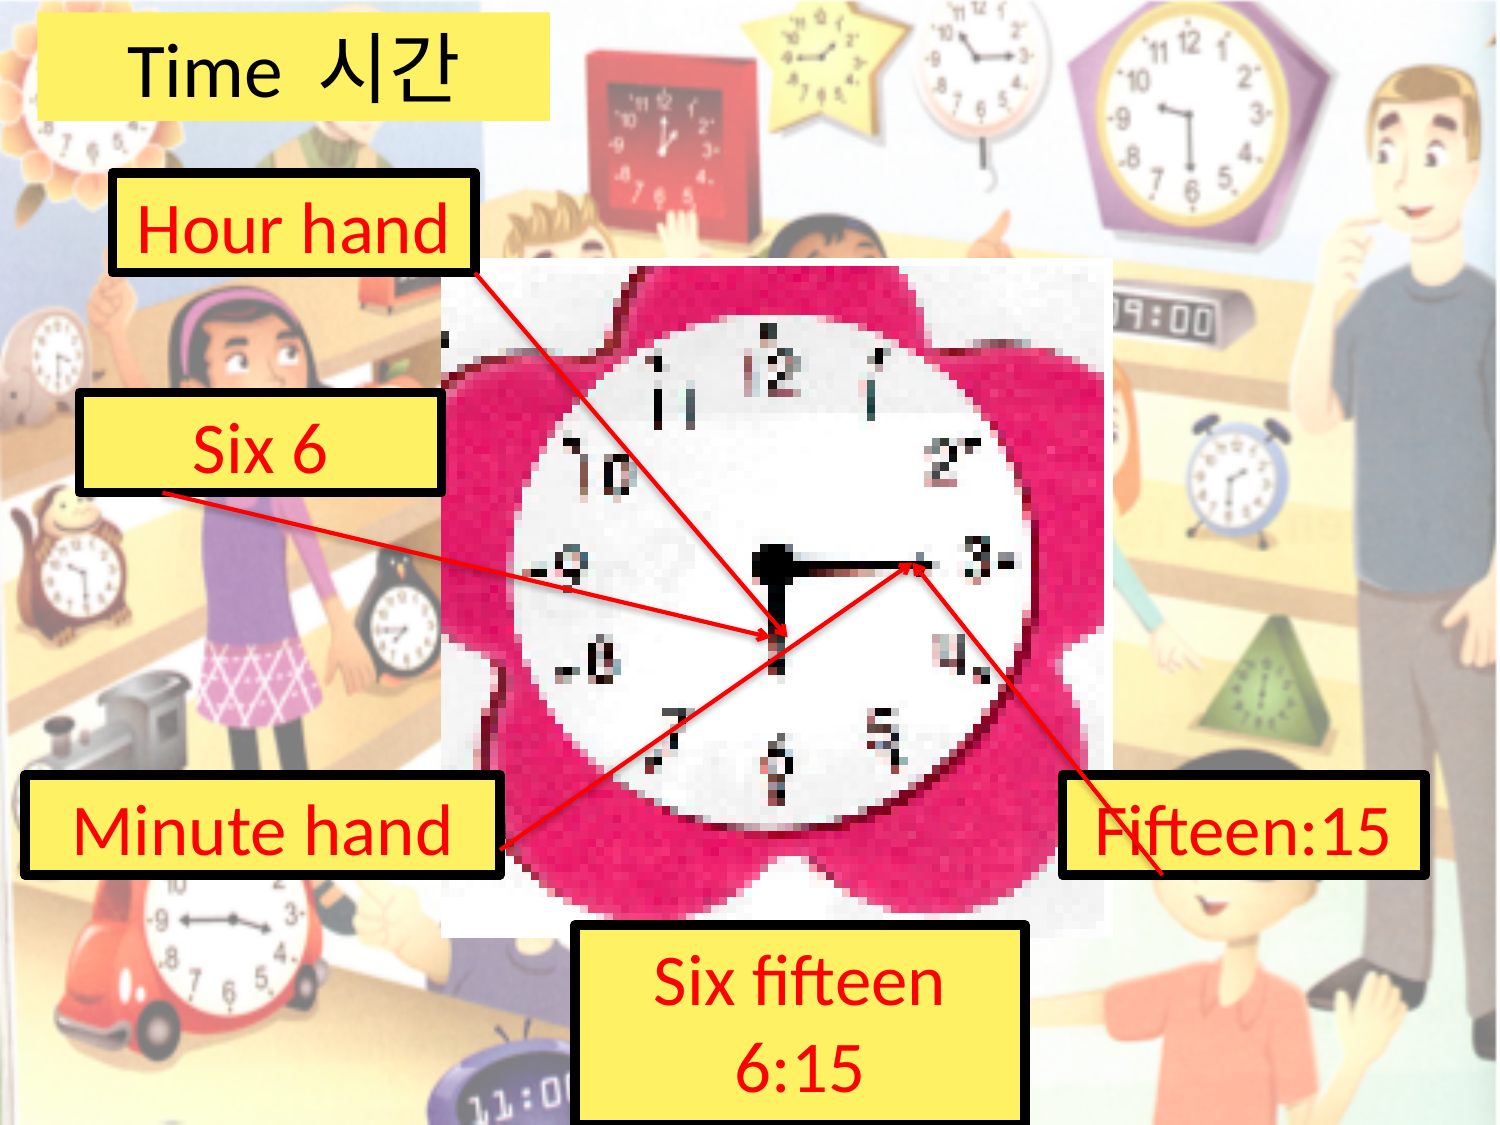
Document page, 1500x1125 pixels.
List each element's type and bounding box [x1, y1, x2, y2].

text_box [24, 562, 910, 876]
picture [0, 0, 1500, 1125]
text_box [79, 392, 771, 638]
text_box [912, 562, 1426, 876]
text_box [112, 172, 788, 560]
